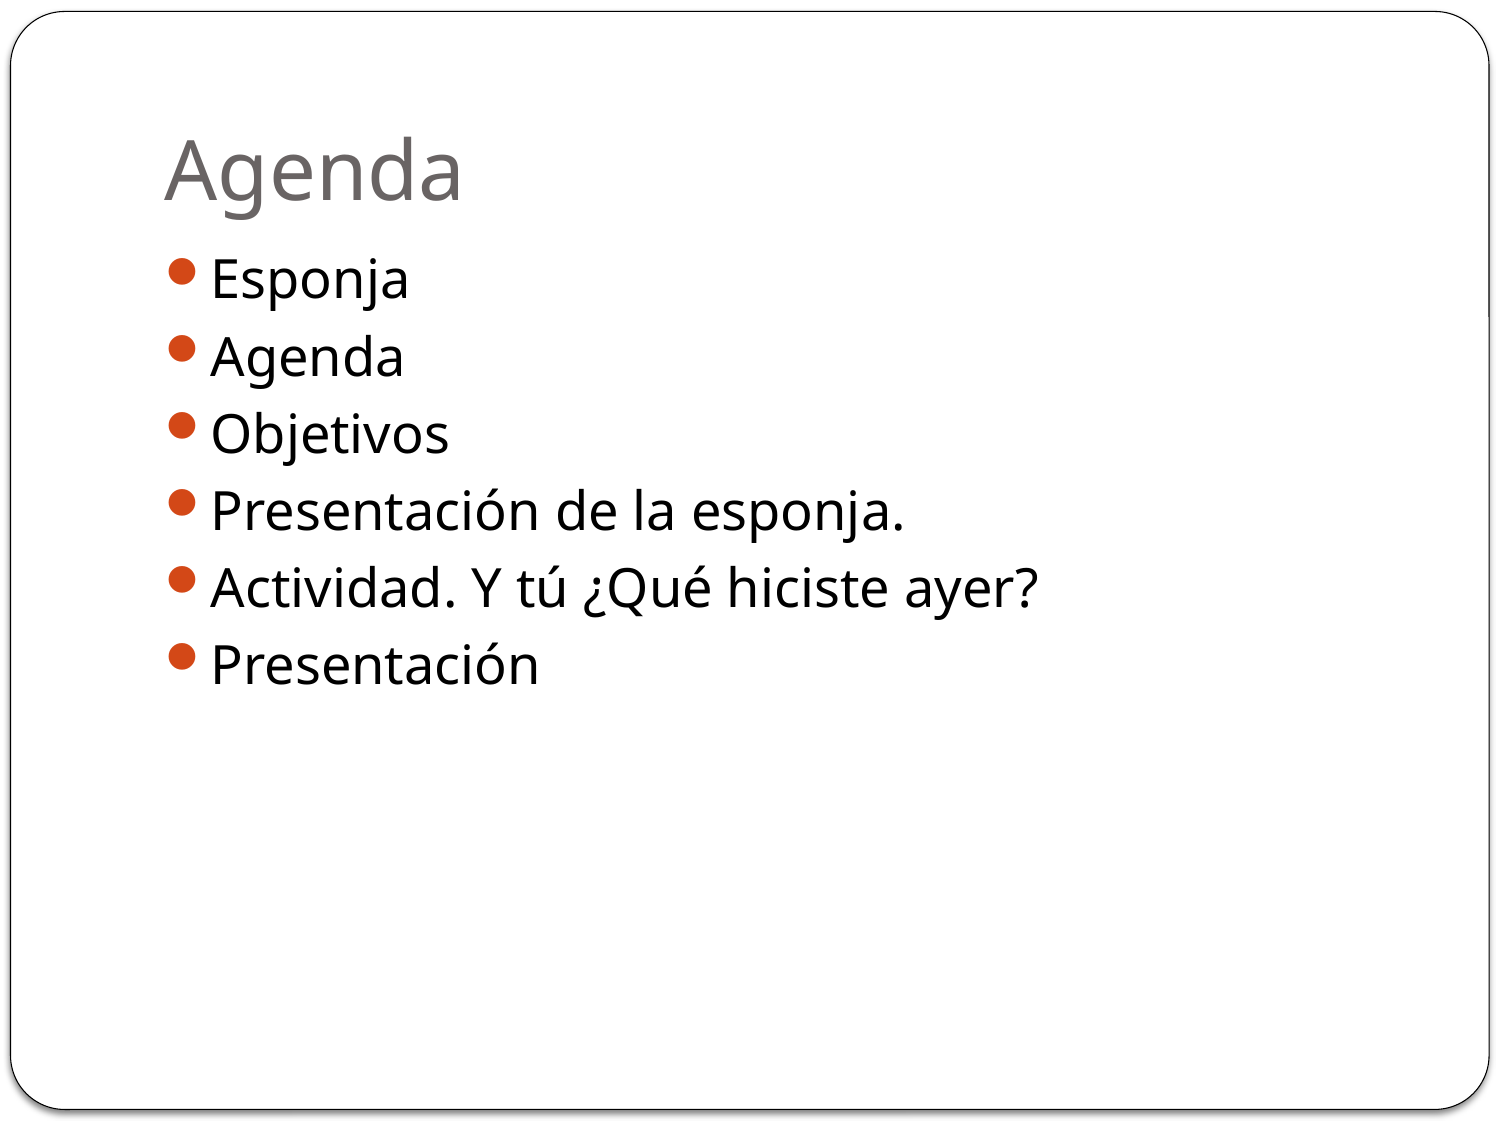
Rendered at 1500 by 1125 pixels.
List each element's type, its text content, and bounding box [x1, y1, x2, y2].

title Agenda [150, 45, 1425, 233]
list Esponja Agenda Objetivos Presentación de la esponja. Actividad. Y tú ¿Qué hiciste ayer? Presentación [150, 237, 1425, 988]
